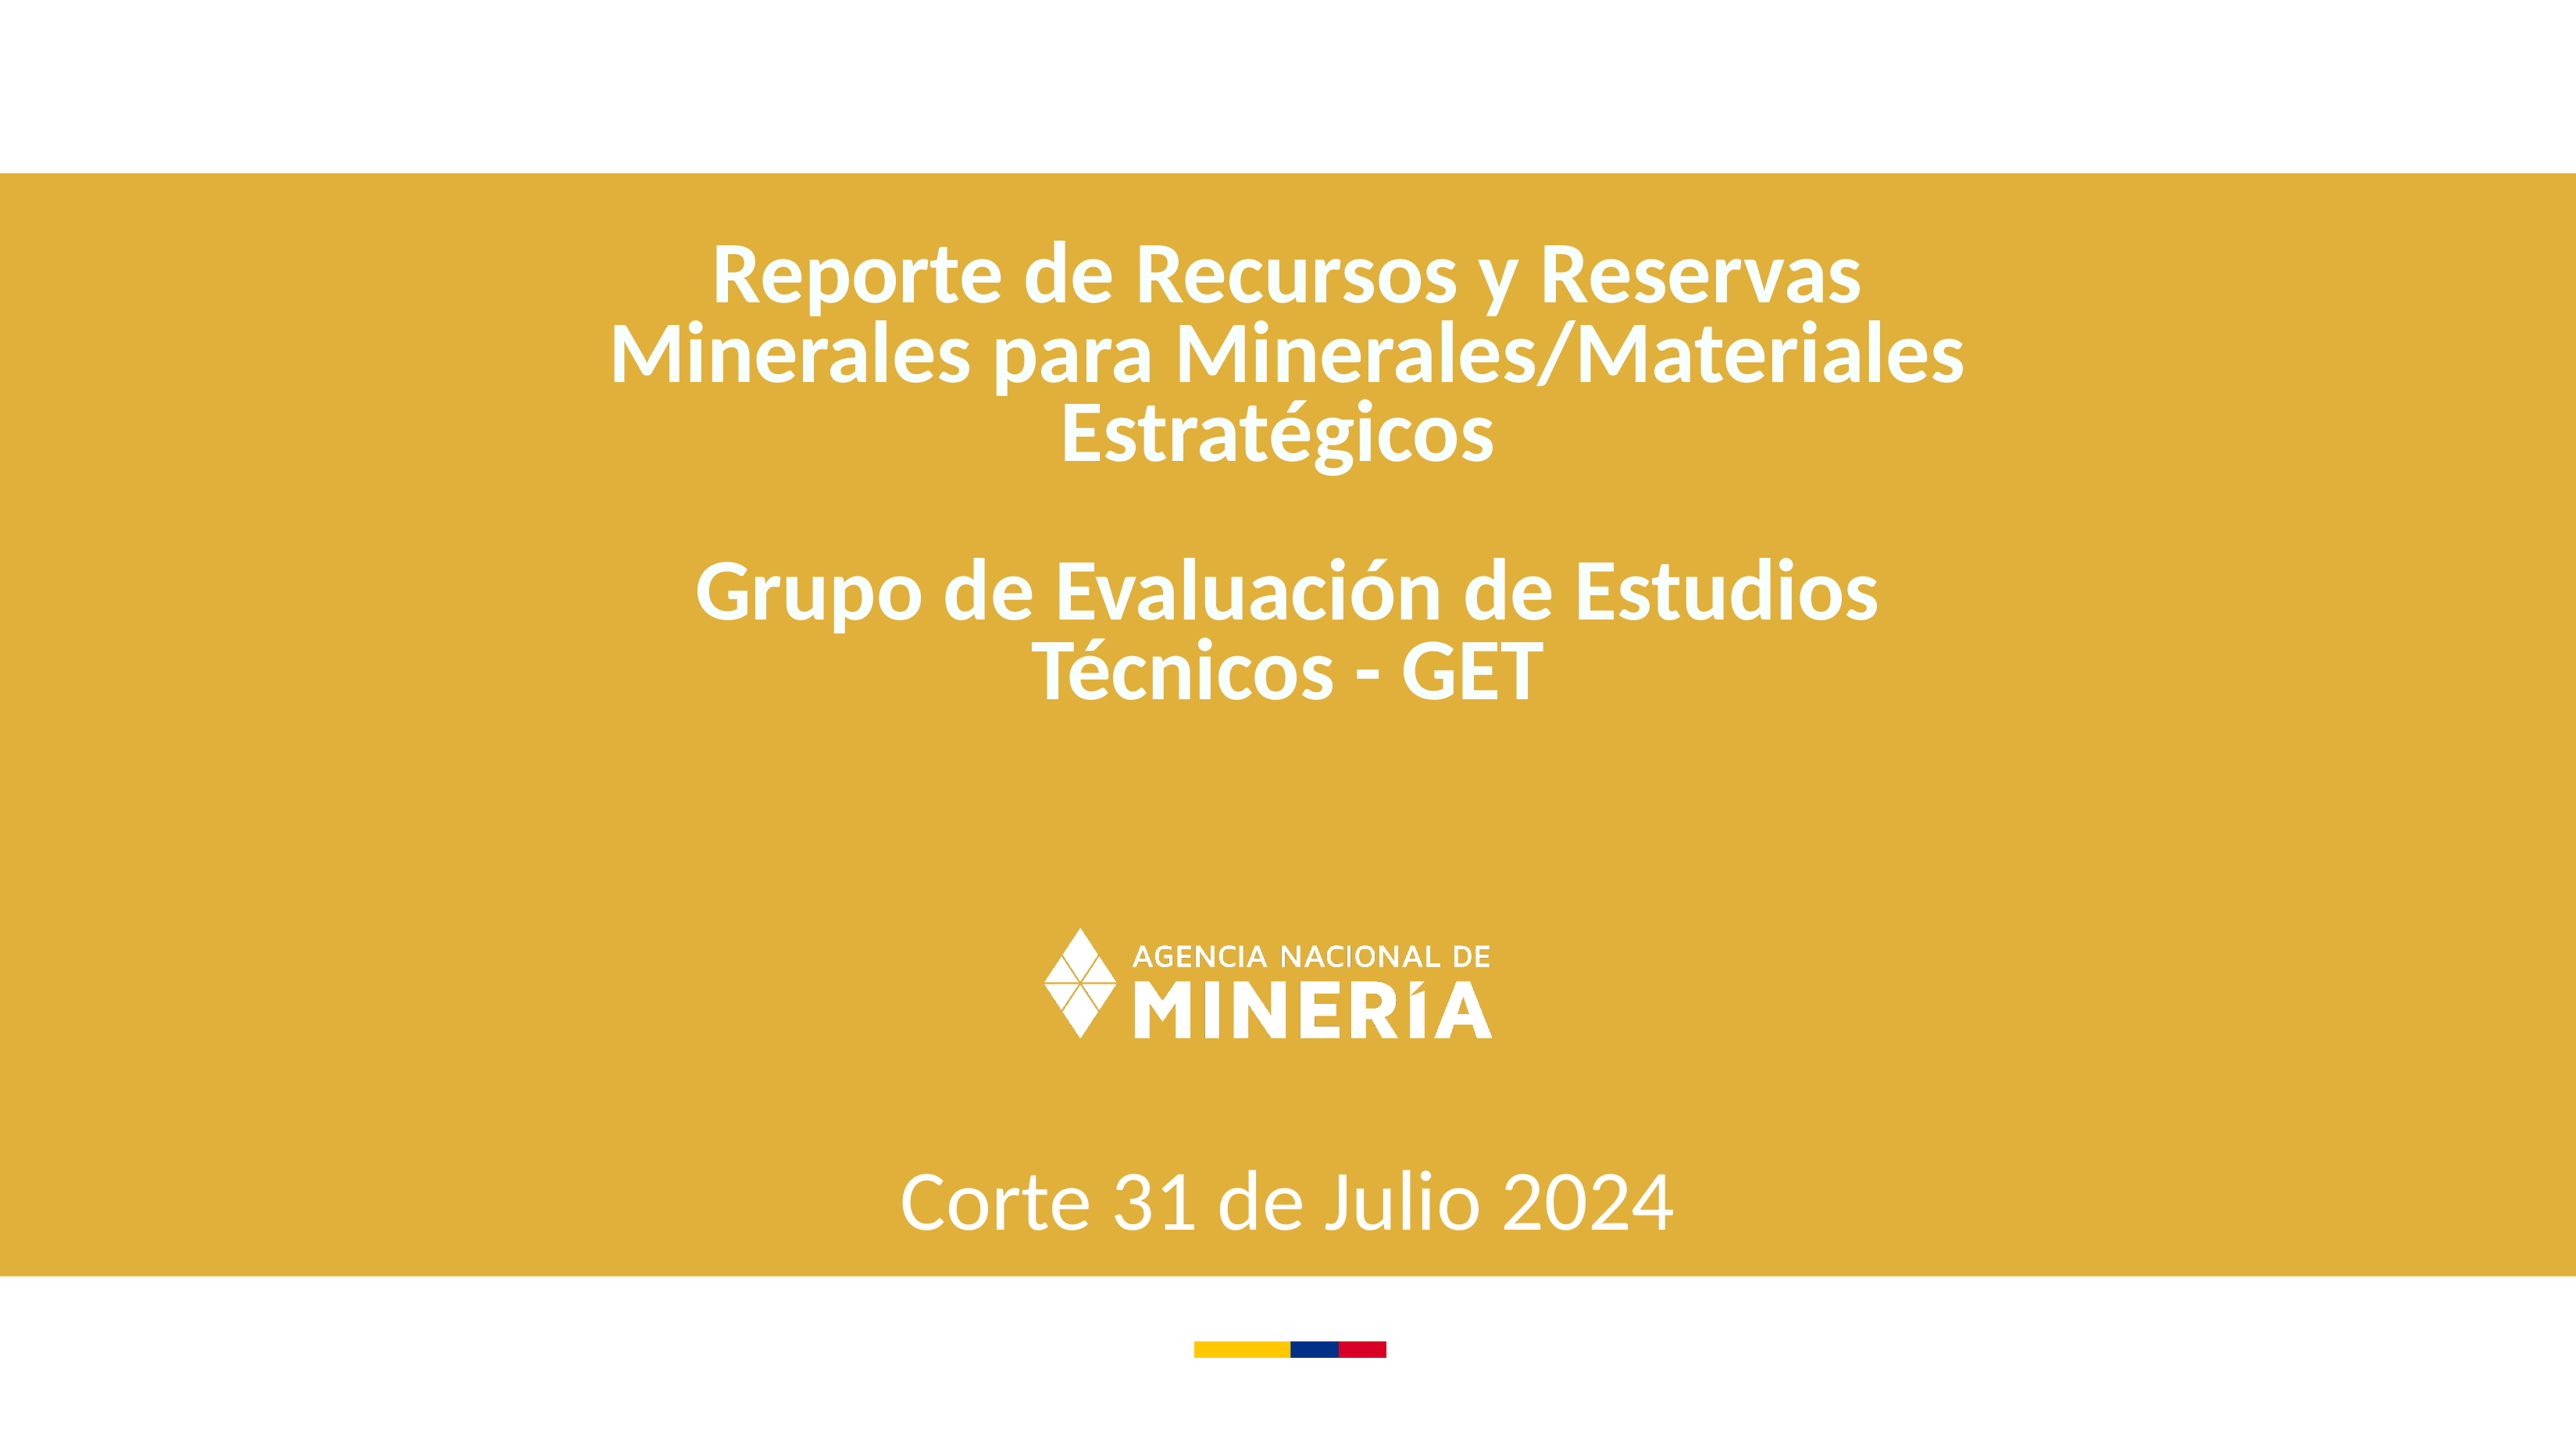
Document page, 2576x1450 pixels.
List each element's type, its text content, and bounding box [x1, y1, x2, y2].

picture [994, 857, 1614, 1101]
text_box Reporte de Recursos y Reservas Minerales para Minerales/Materiales Estratégicos Grupo de Evaluación de Estudios Técnicos - GET [568, 177, 2008, 777]
picture [1054, 1323, 1522, 1358]
text_box Corte 31 de Julio 2024 [888, 1100, 1688, 1291]
